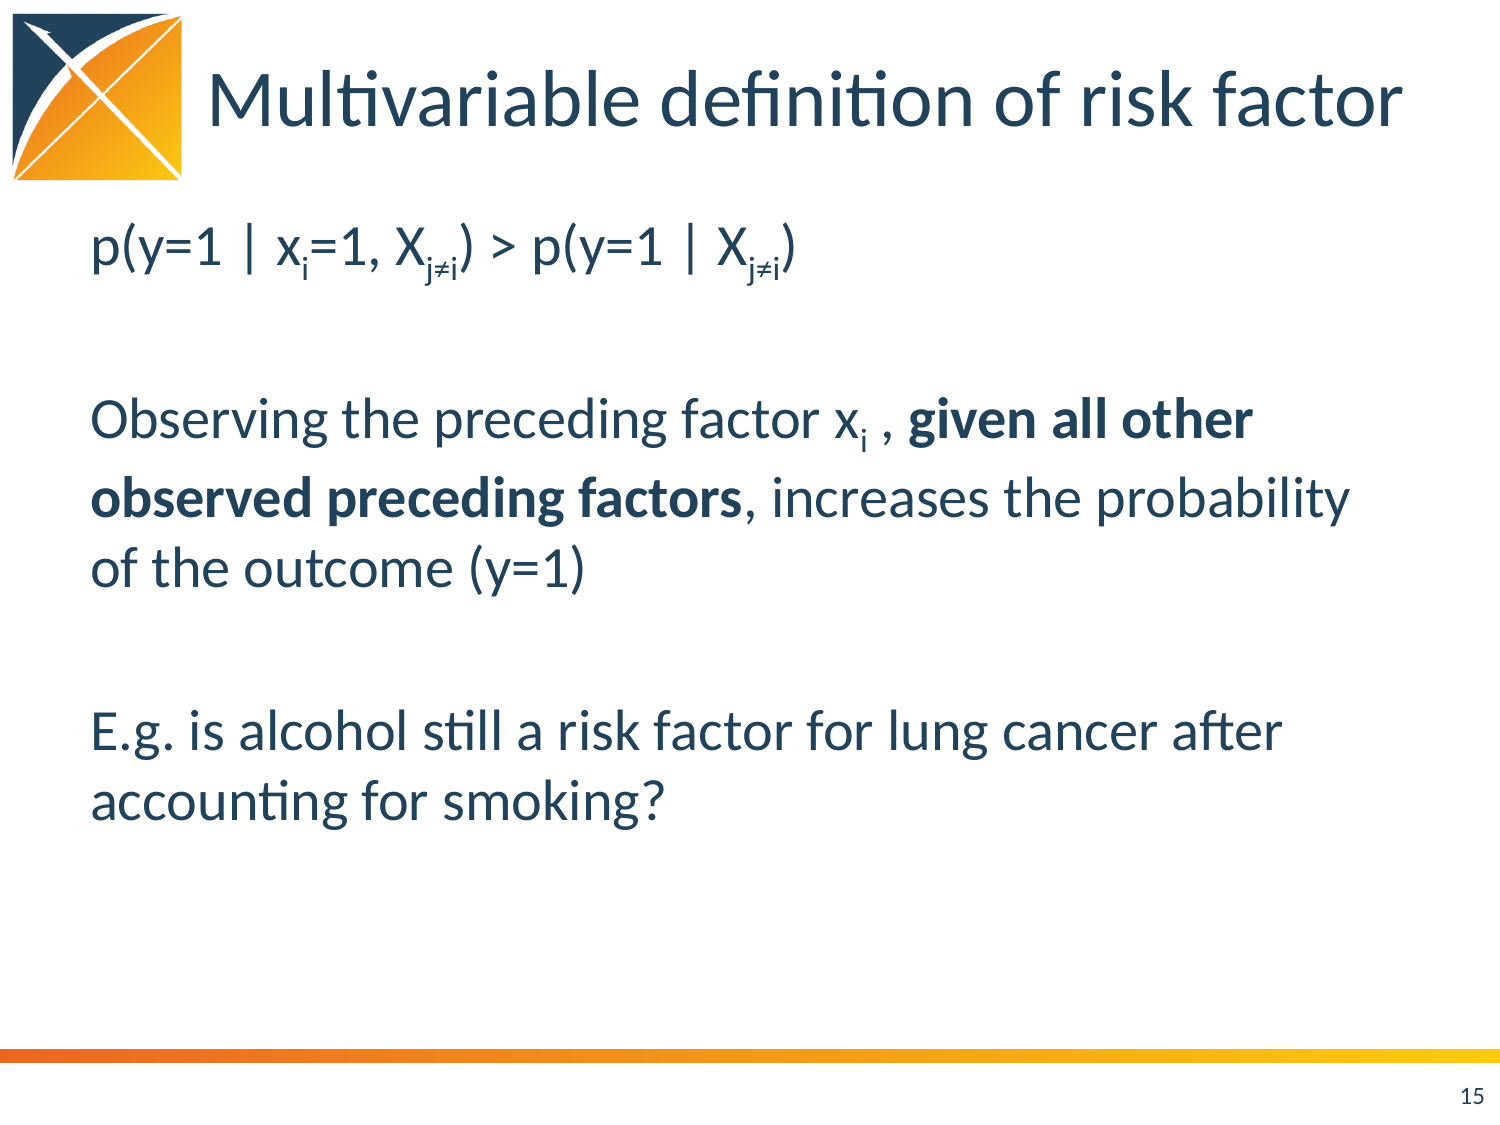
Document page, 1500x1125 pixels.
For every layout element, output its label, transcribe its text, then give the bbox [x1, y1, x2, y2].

picture [0, 0, 206, 200]
list p(y=1 | xi=1, Xj≠i) > p(y=1 | Xj≠i) Observing the preceding factor xi , given all other observed preceding factors, increases the probability of the outcome (y=1) E.g. is alcohol still a risk factor for lung cancer after accounting for smoking? [75, 200, 1425, 1005]
title Multivariable definition of risk factor [187, 24, 1425, 163]
slide_number 15 [1149, 1065, 1500, 1125]
